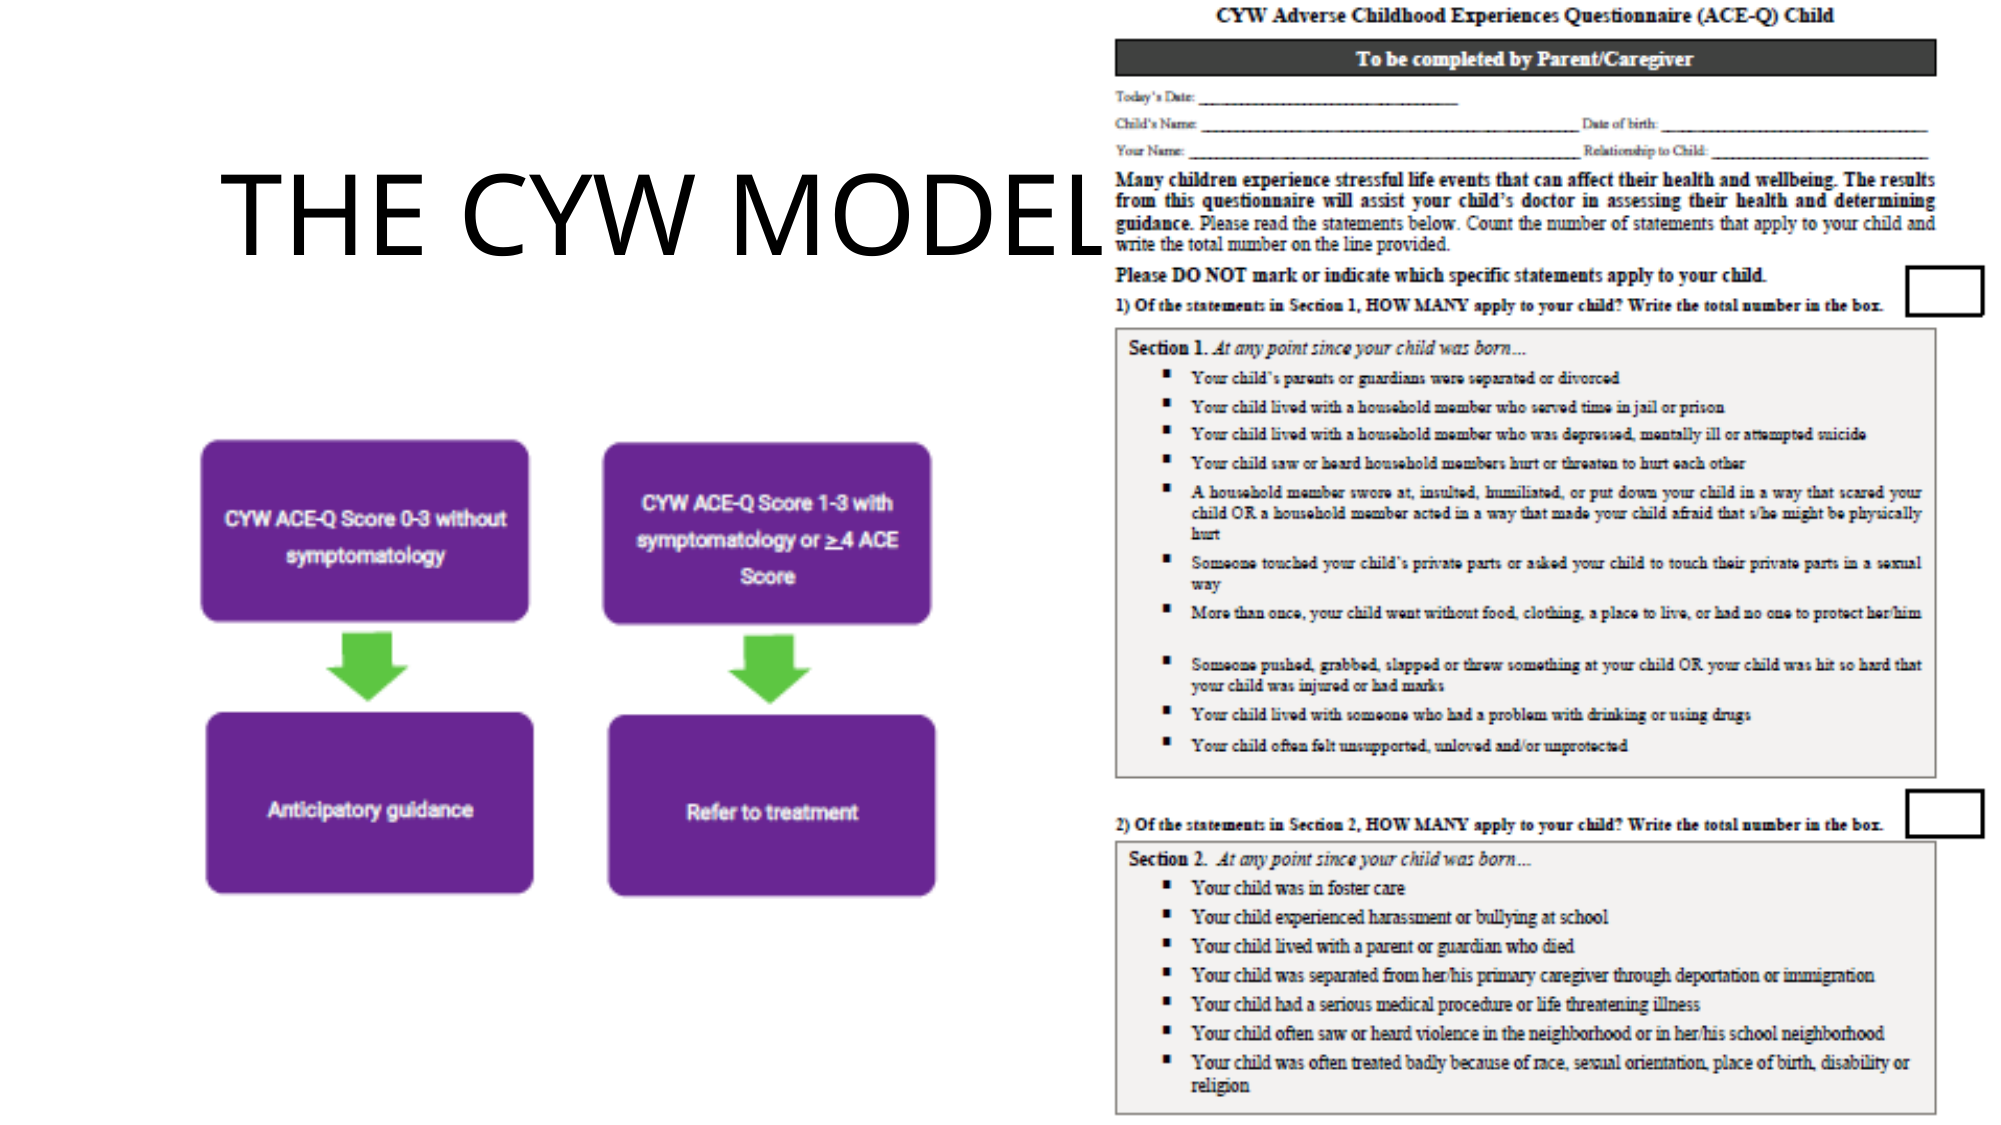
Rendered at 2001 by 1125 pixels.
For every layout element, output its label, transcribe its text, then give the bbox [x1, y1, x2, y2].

title The CYW model [205, 87, 1101, 352]
picture [178, 425, 959, 916]
picture [1105, 4, 1998, 1123]
